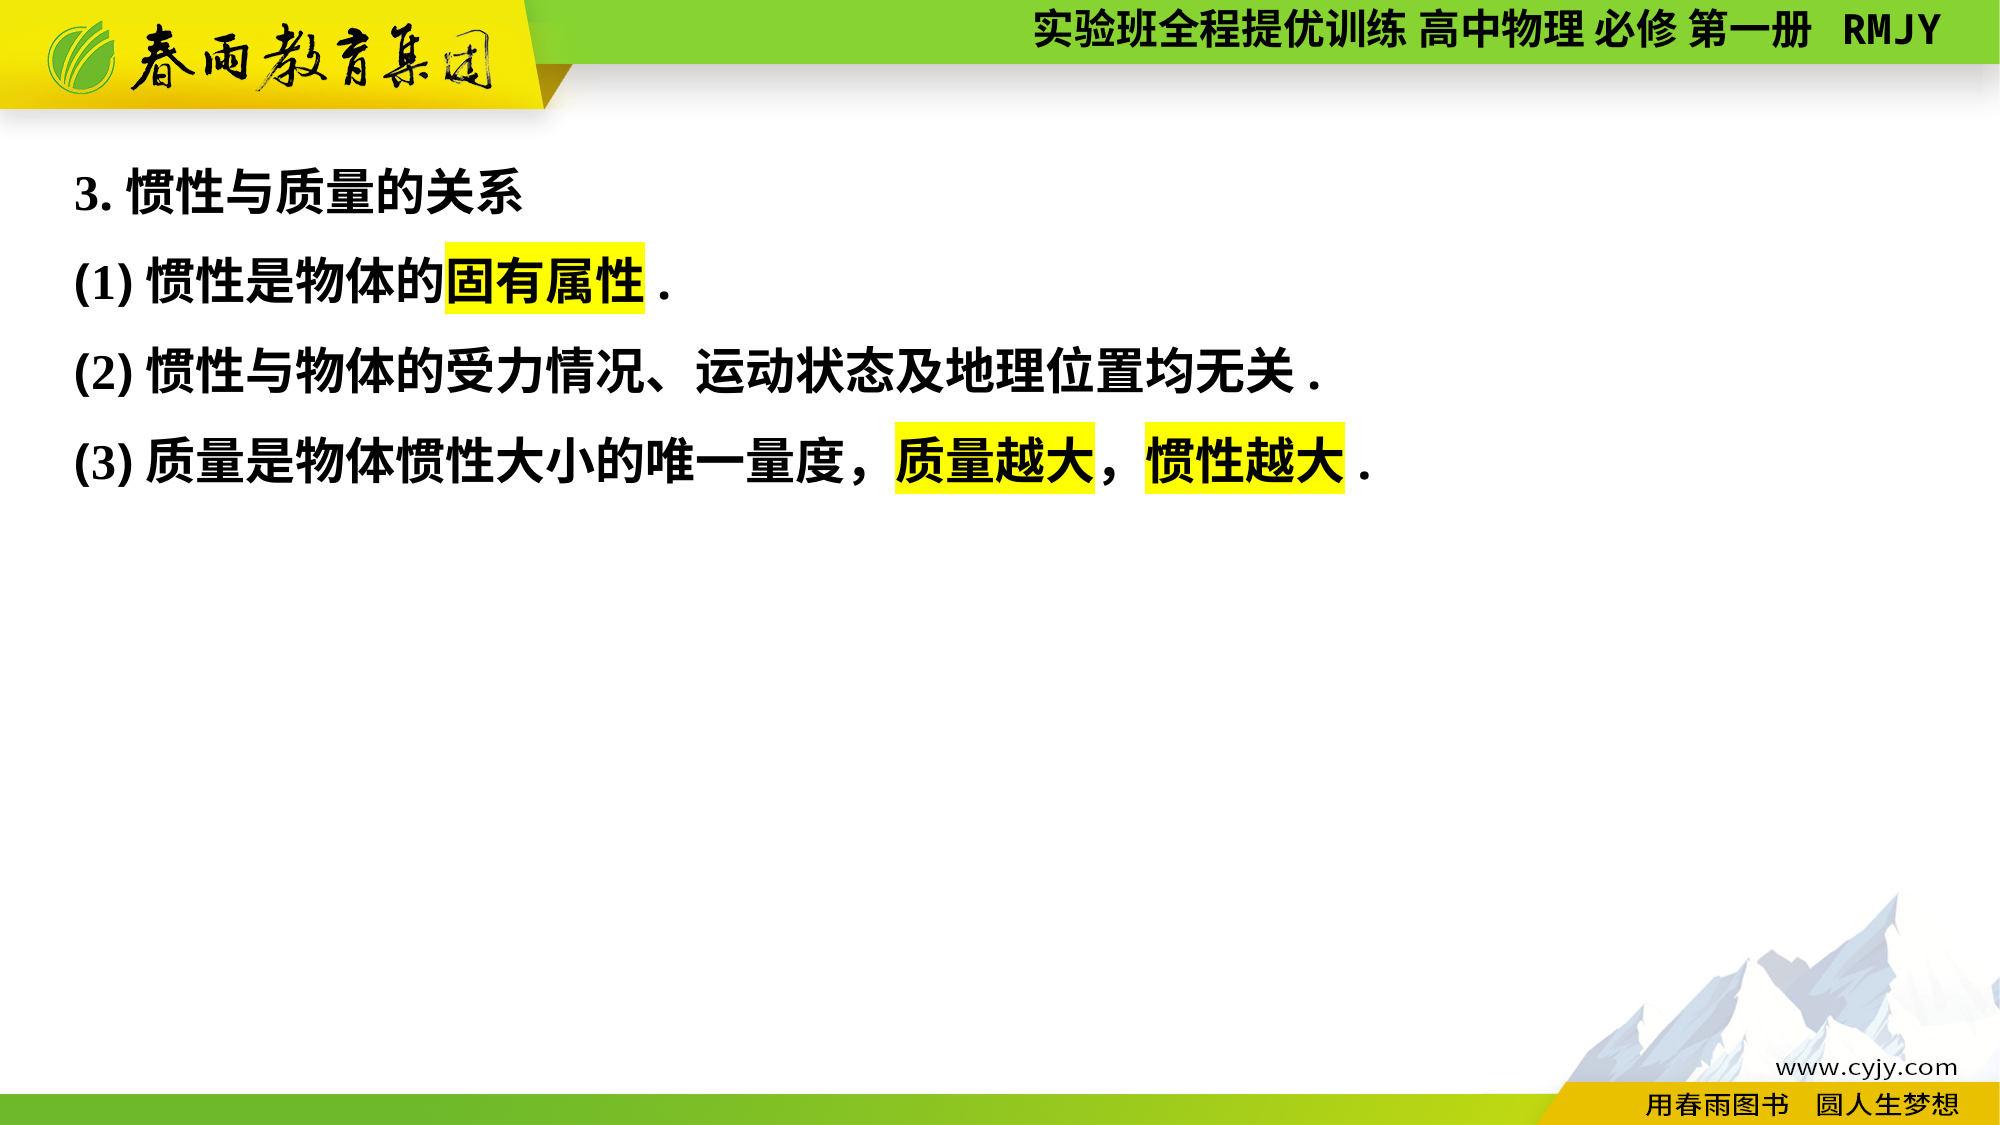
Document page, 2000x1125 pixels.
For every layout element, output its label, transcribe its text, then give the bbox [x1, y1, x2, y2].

picture [0, 0, 2000, 1125]
list 3.惯性与质量的关系 (1)惯性是物体的固有属性. (2)惯性与物体的受力情况、运动状态及地理位置均无关. (3)质量是物体惯性大小的唯一量度，质量越大，惯性越大. [59, 122, 1944, 490]
